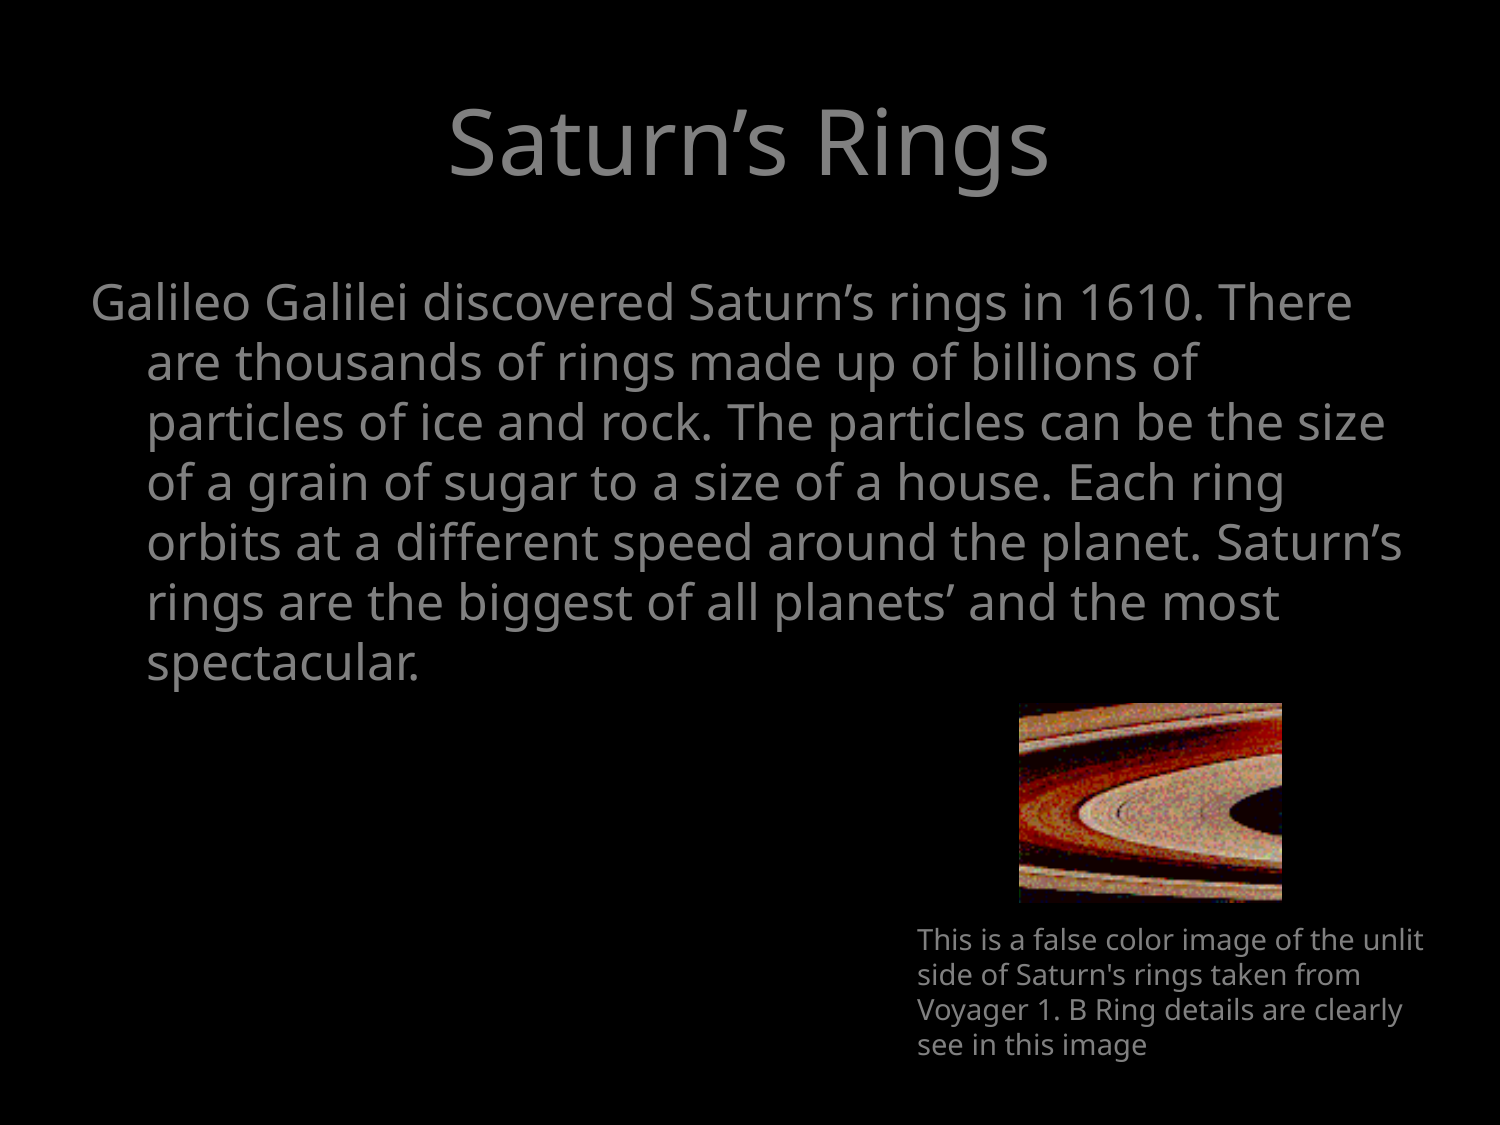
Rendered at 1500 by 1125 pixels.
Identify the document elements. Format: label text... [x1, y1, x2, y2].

text_box This is a false color image of the unlit side of Saturn's rings taken from Voyager 1. B Ring details are clearly see in this image [902, 913, 1454, 1069]
title Saturn’s Rings [75, 45, 1425, 233]
list Galileo Galilei discovered Saturn’s rings in 1610. There are thousands of rings made up of billions of particles of ice and rock. The particles can be the size of a grain of sugar to a size of a house. Each ring orbits at a different speed around the planet. Saturn’s rings are the biggest of all planets’ and the most spectacular. [75, 262, 1425, 1005]
picture [1019, 702, 1282, 903]
